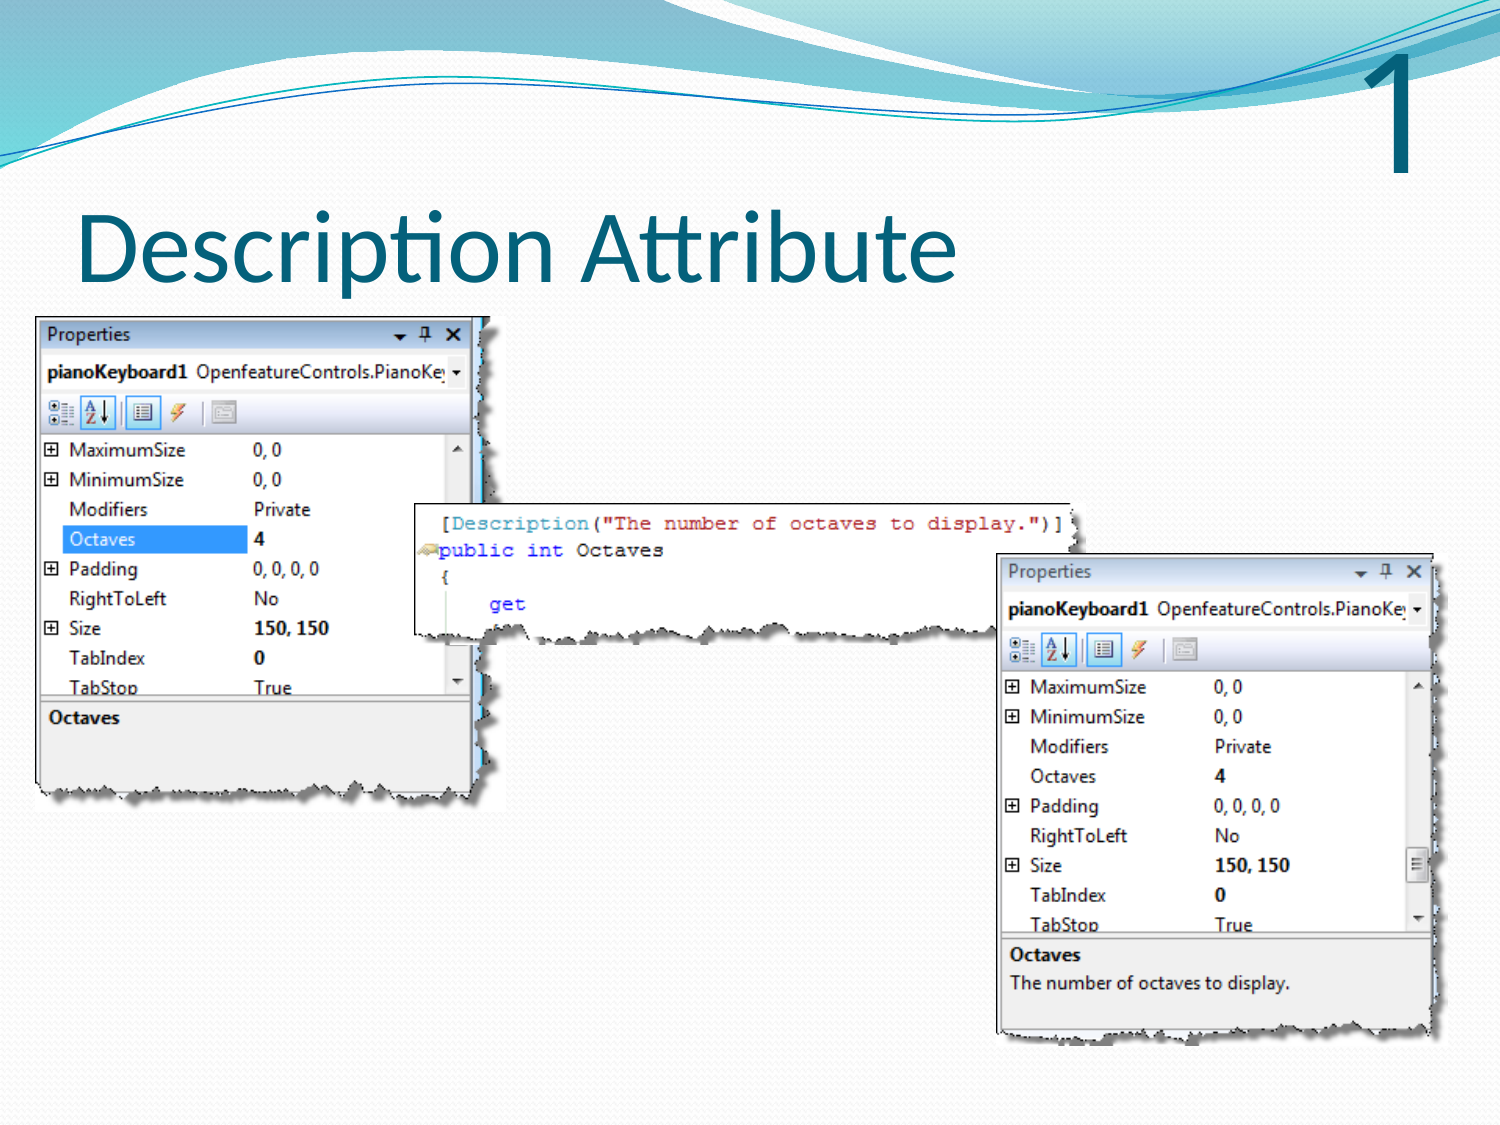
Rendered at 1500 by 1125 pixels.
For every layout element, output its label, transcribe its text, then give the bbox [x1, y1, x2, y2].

text_box 20 [407, 505, 506, 657]
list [34, 316, 506, 812]
title Description Attribute [75, 115, 1425, 303]
text_box 1 [1334, 0, 1460, 215]
picture [414, 503, 1448, 1047]
